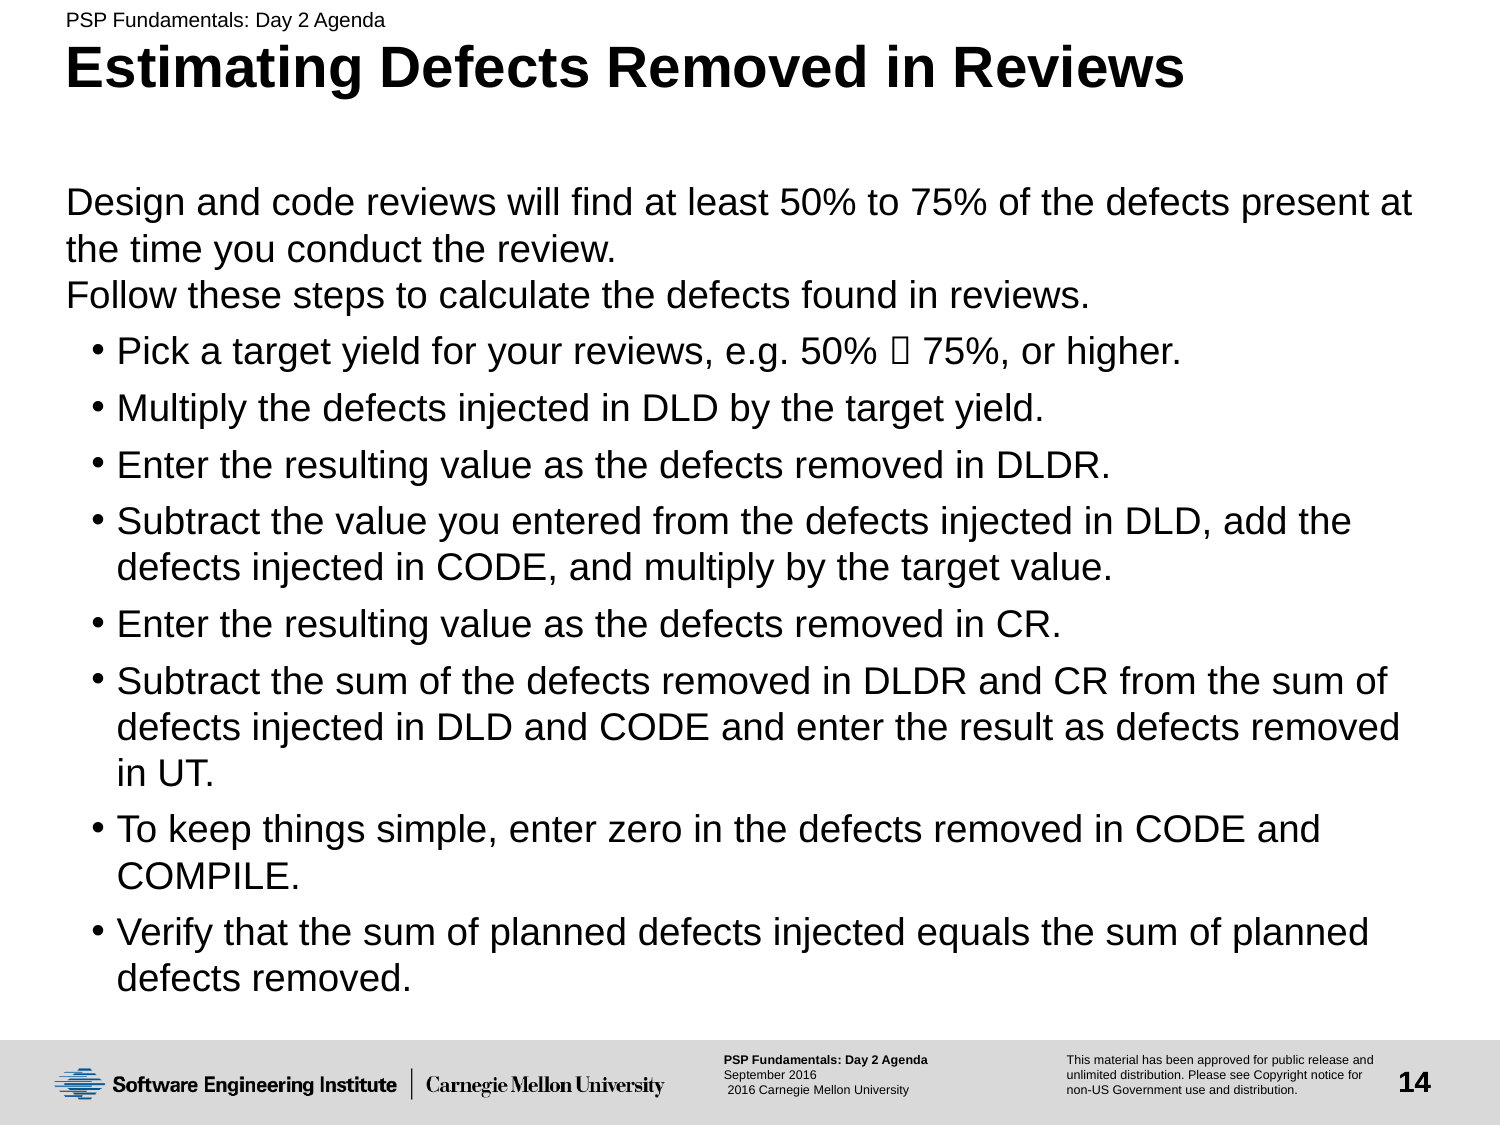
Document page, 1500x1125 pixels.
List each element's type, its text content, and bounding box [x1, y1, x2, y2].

picture [46, 1061, 673, 1104]
list Design and code reviews will find at least 50% to 75% of the defects present at the time you conduct the review. Follow these steps to calculate the defects found in reviews. Pick a target yield for your reviews, e.g. 50%  75%, or higher. Multiply the defects injected in DLD by the target yield. Enter the resulting value as the defects removed in DLDR. Subtract the value you entered from the defects injected in DLD, add the defects injected in CODE, and multiply by the target value. Enter the resulting value as the defects removed in CR. Subtract the sum of the defects removed in DLDR and CR from the sum of defects injected in DLD and CODE and enter the result as defects removed in UT. To keep things simple, enter zero in the defects removed in CODE and COMPILE. Verify that the sum of planned defects injected equals the sum of planned defects removed. [65, 177, 1431, 1000]
title Estimating Defects Removed in Reviews [65, 37, 1430, 148]
